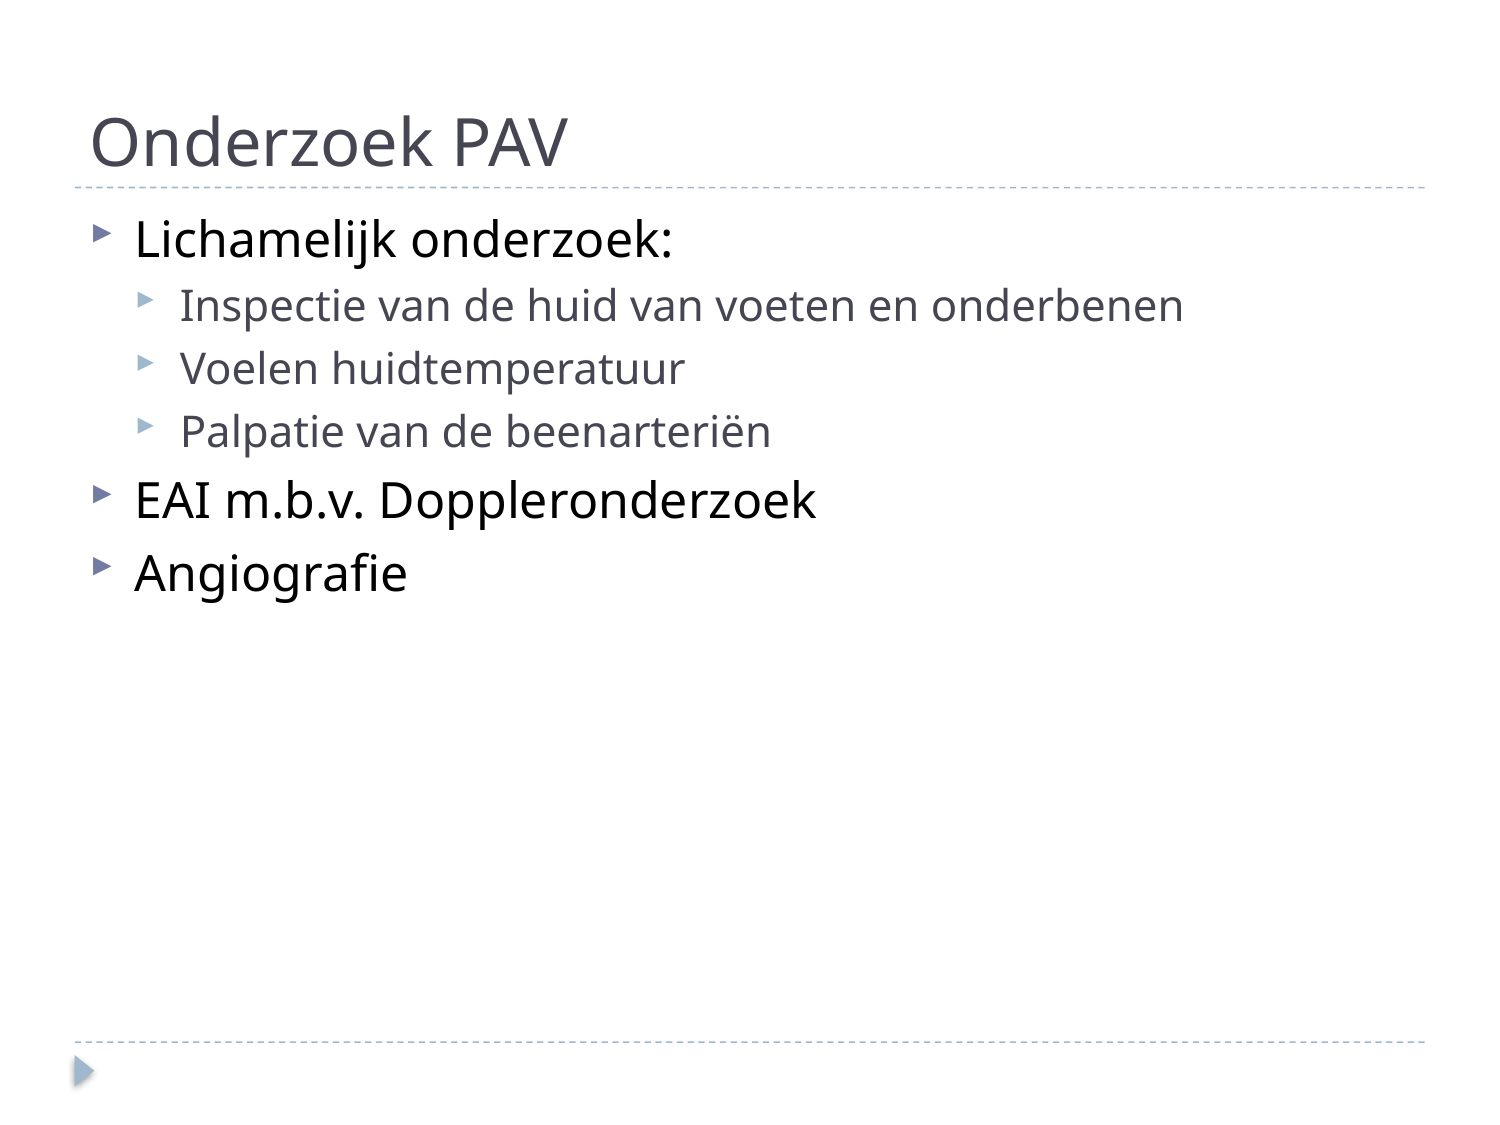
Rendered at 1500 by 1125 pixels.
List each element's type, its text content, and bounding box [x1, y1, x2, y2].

title Onderzoek PAV [75, 24, 1425, 188]
list Lichamelijk onderzoek: Inspectie van de huid van voeten en onderbenen Voelen huidtemperatuur Palpatie van de beenarteriën EAI m.b.v. Doppleronderzoek Angiografie [75, 200, 1425, 1010]
